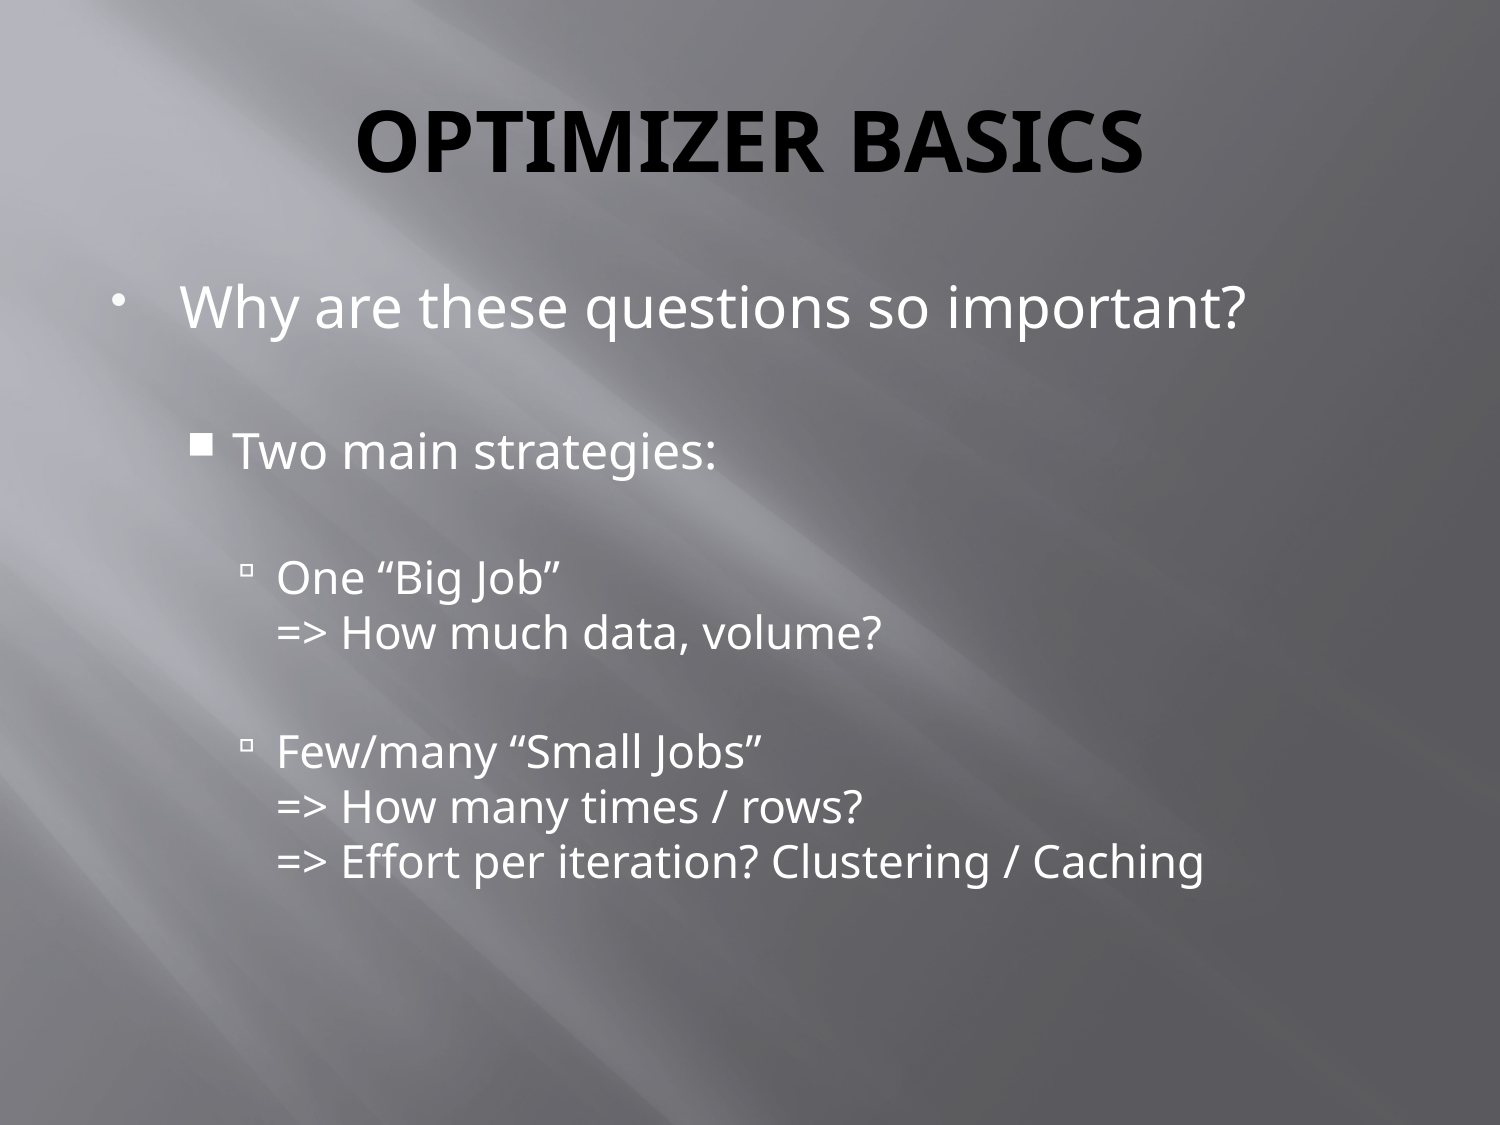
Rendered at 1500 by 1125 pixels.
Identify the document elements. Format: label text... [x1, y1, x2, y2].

list Why are these questions so important? Two main strategies: One “Big Job” => How much data, volume? Few/many “Small Jobs” => How many times / rows? => Effort per iteration? Clustering / Caching [75, 262, 1425, 1035]
title OPTIMIZER BASICS [75, 45, 1425, 233]
